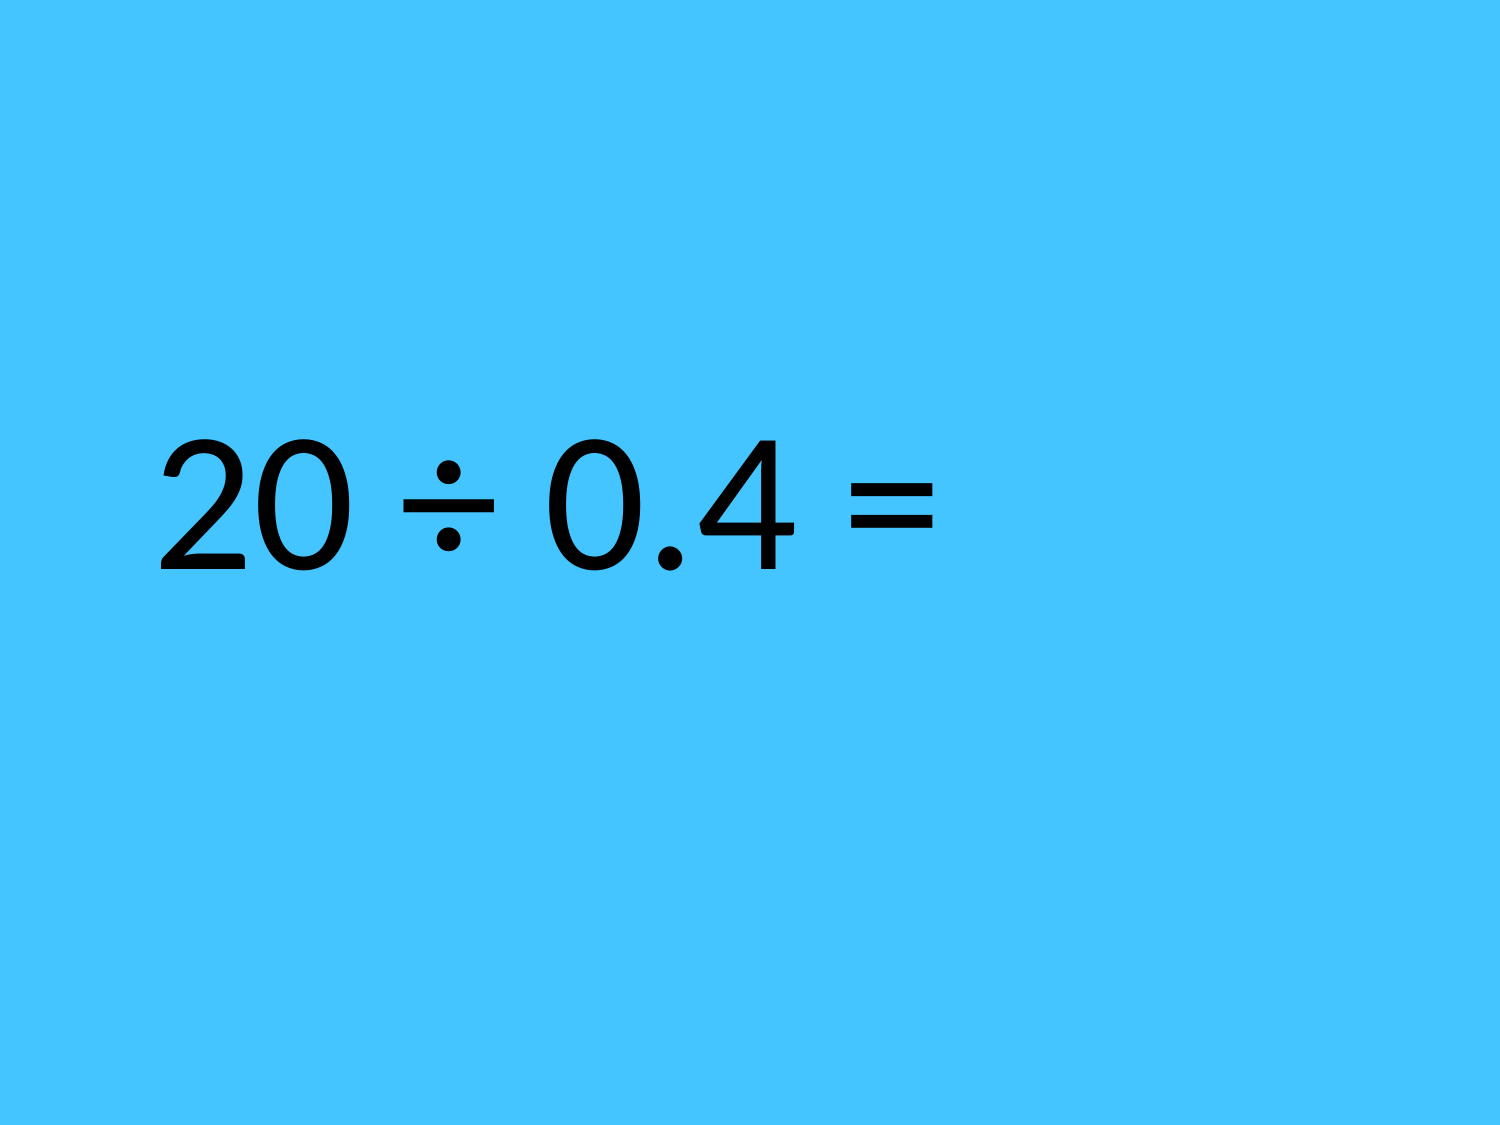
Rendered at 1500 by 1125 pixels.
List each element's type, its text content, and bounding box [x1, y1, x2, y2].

text_box 20 ÷ 0.4 = [137, 362, 1138, 618]
